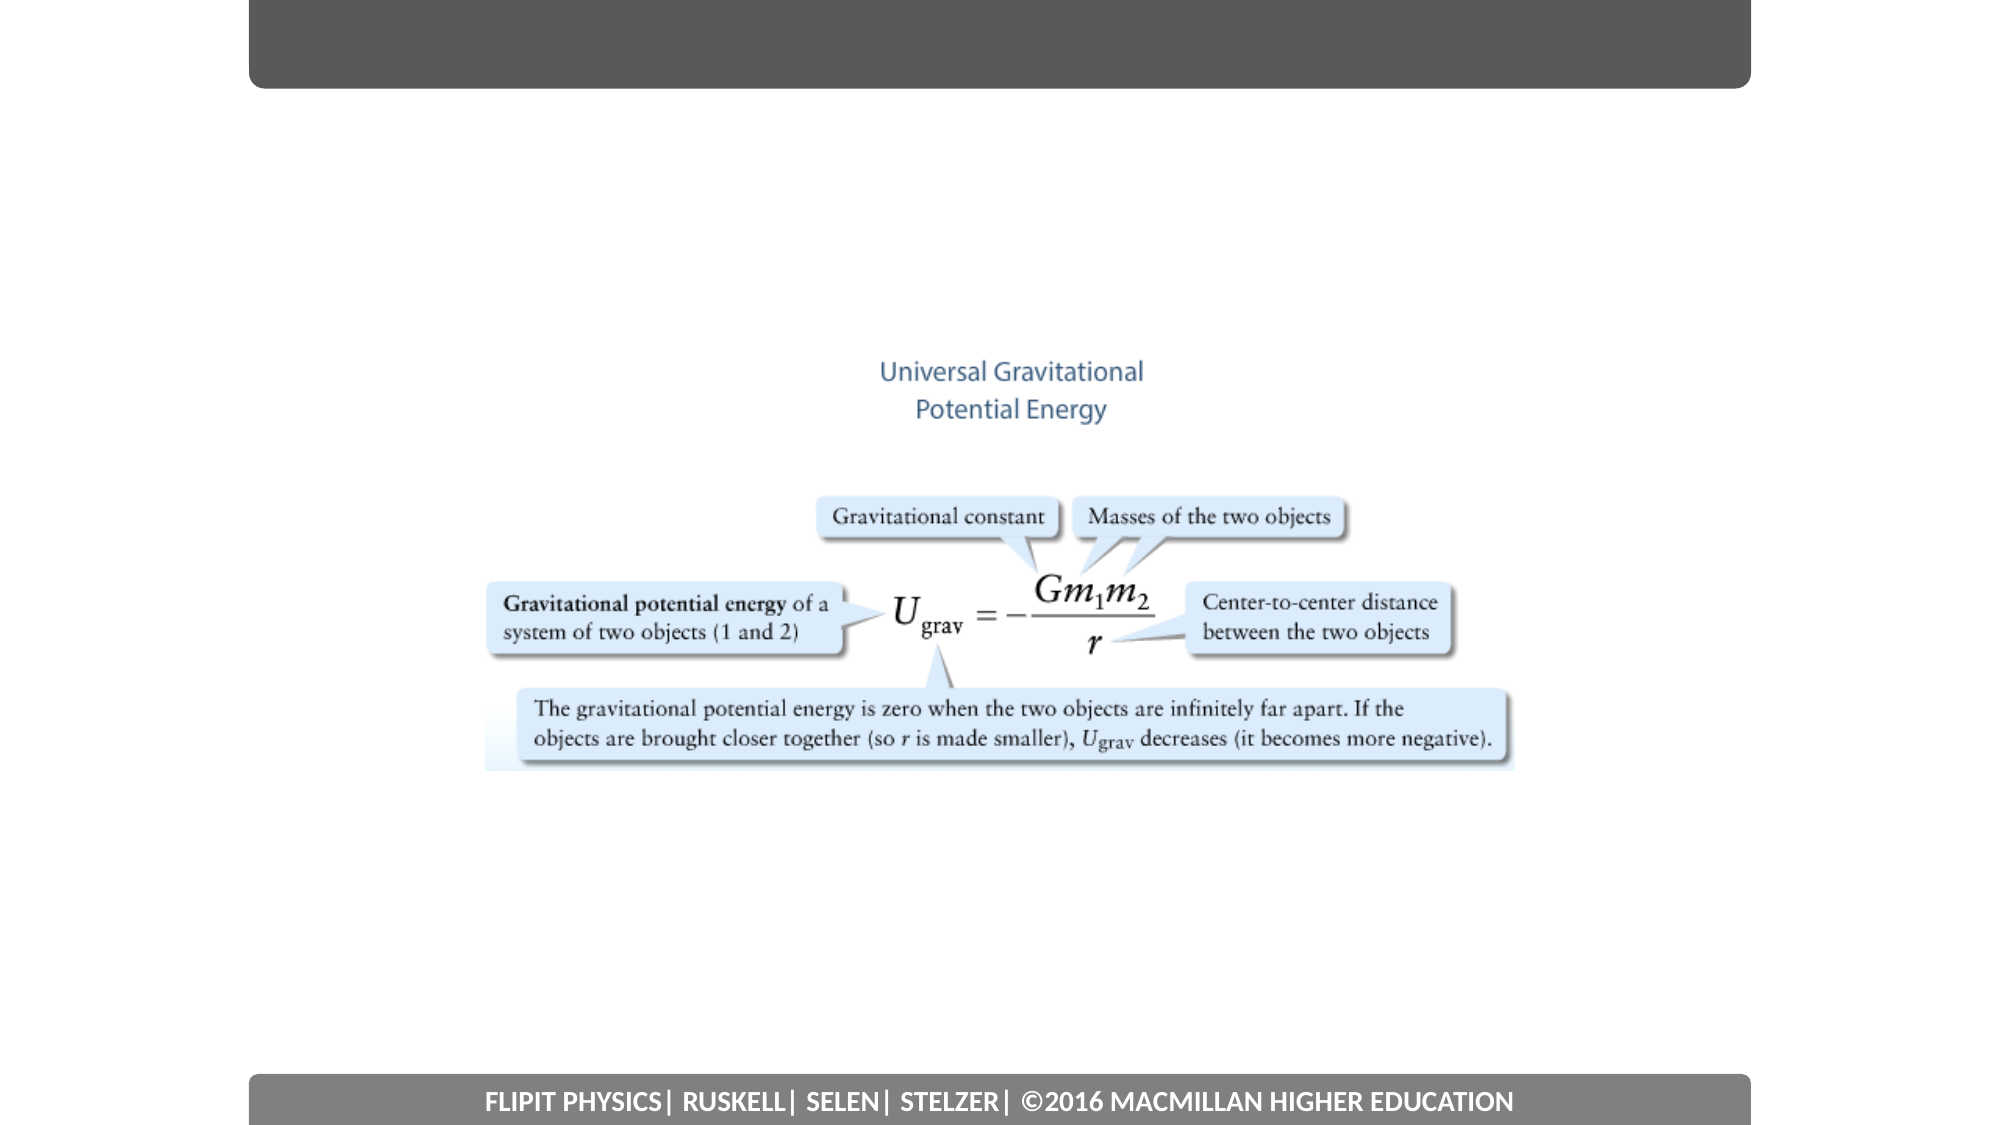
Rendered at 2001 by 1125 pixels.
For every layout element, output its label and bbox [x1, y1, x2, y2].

text_box [248, 0, 1752, 89]
text_box [249, 1074, 1750, 1125]
picture [485, 353, 1515, 771]
